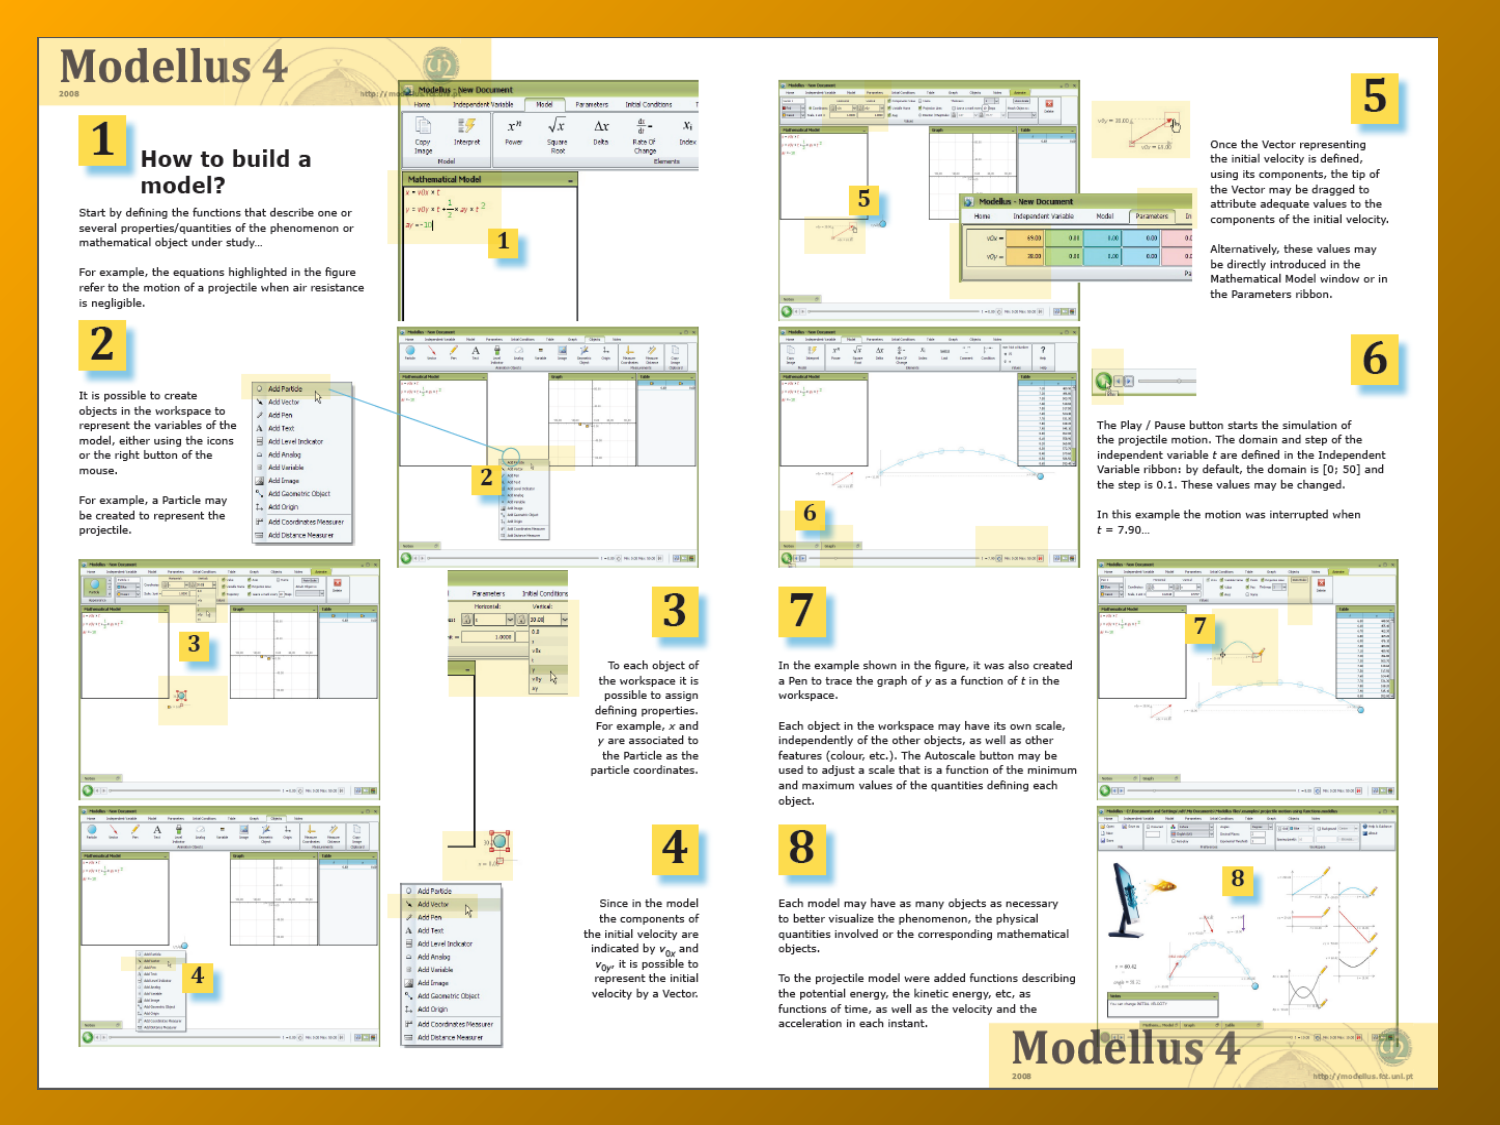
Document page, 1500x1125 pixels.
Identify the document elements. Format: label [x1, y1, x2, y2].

list [37, 37, 1438, 1091]
